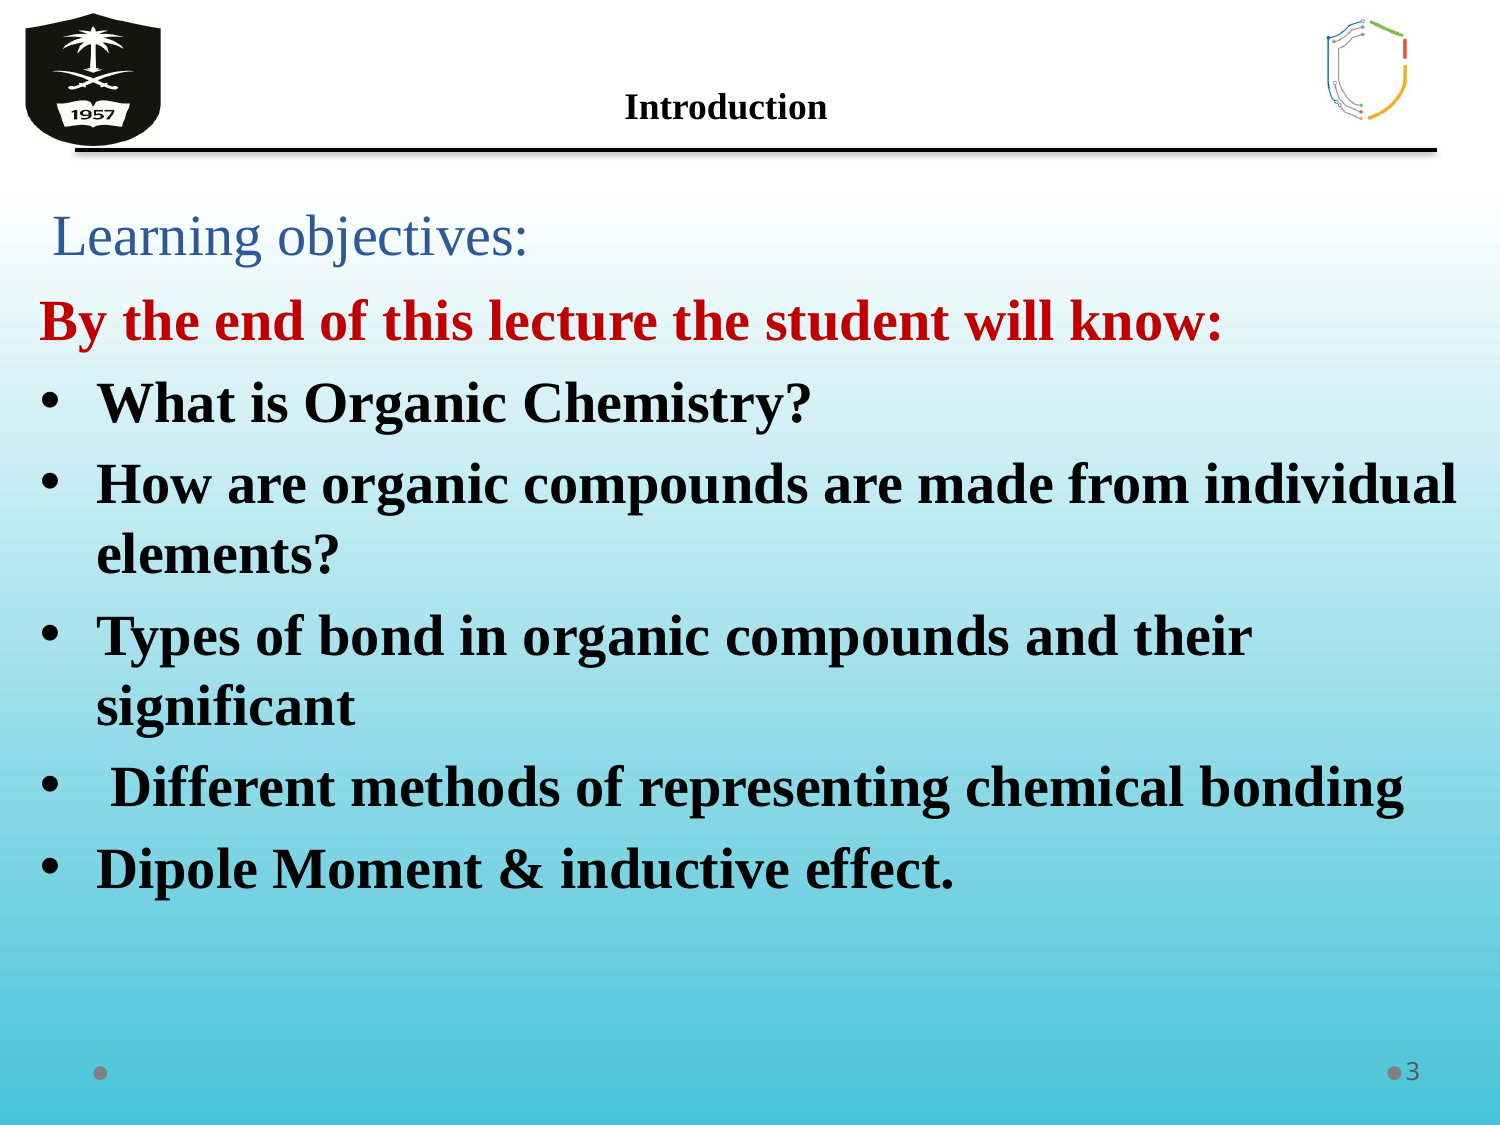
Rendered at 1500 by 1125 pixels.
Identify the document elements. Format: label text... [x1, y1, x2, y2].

title Learning objectives: [37, 200, 1388, 275]
picture [24, 12, 163, 151]
picture [1308, 12, 1426, 137]
list By the end of this lecture the student will know: What is Organic Chemistry? How are organic compounds are made from individual elements? Types of bond in organic compounds and their significant Different methods of representing chemical bonding Dipole Moment & inductive effect. [24, 275, 1500, 996]
text_box Introduction [609, 74, 852, 135]
slide_number 3 [1401, 1042, 1494, 1103]
